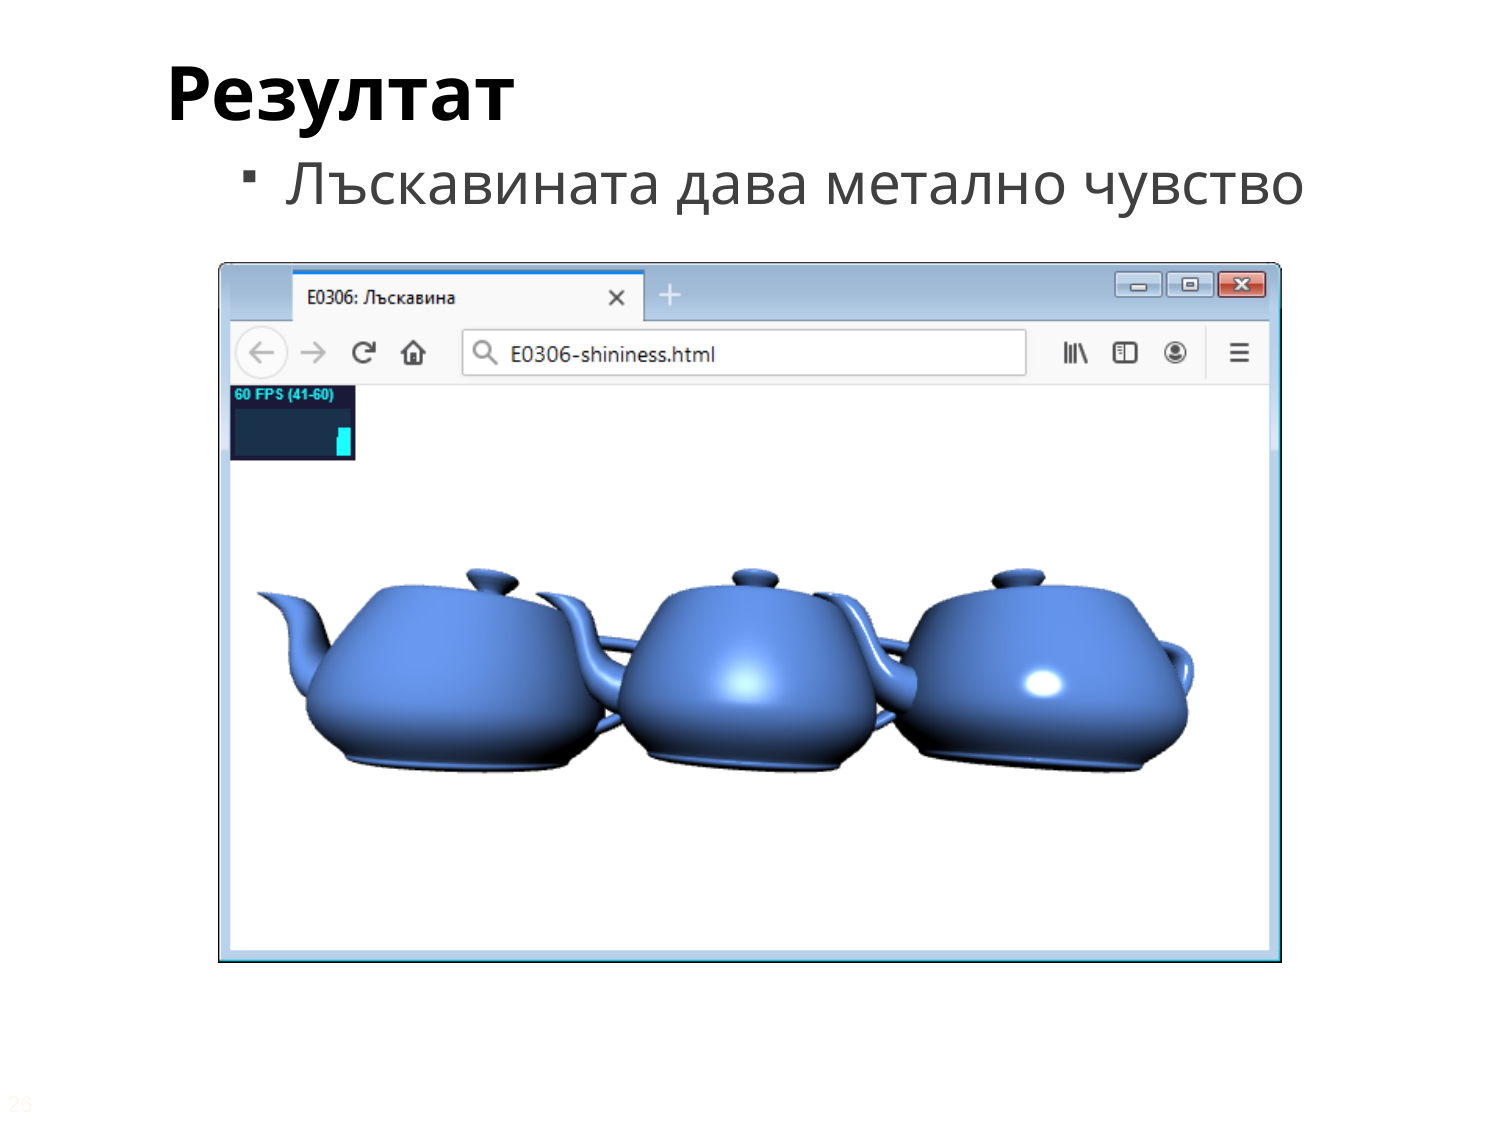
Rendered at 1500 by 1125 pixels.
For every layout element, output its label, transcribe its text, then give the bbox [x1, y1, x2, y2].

picture [218, 262, 1282, 963]
list Резултат Лъскавината дава метално чувство [150, 37, 1488, 1113]
